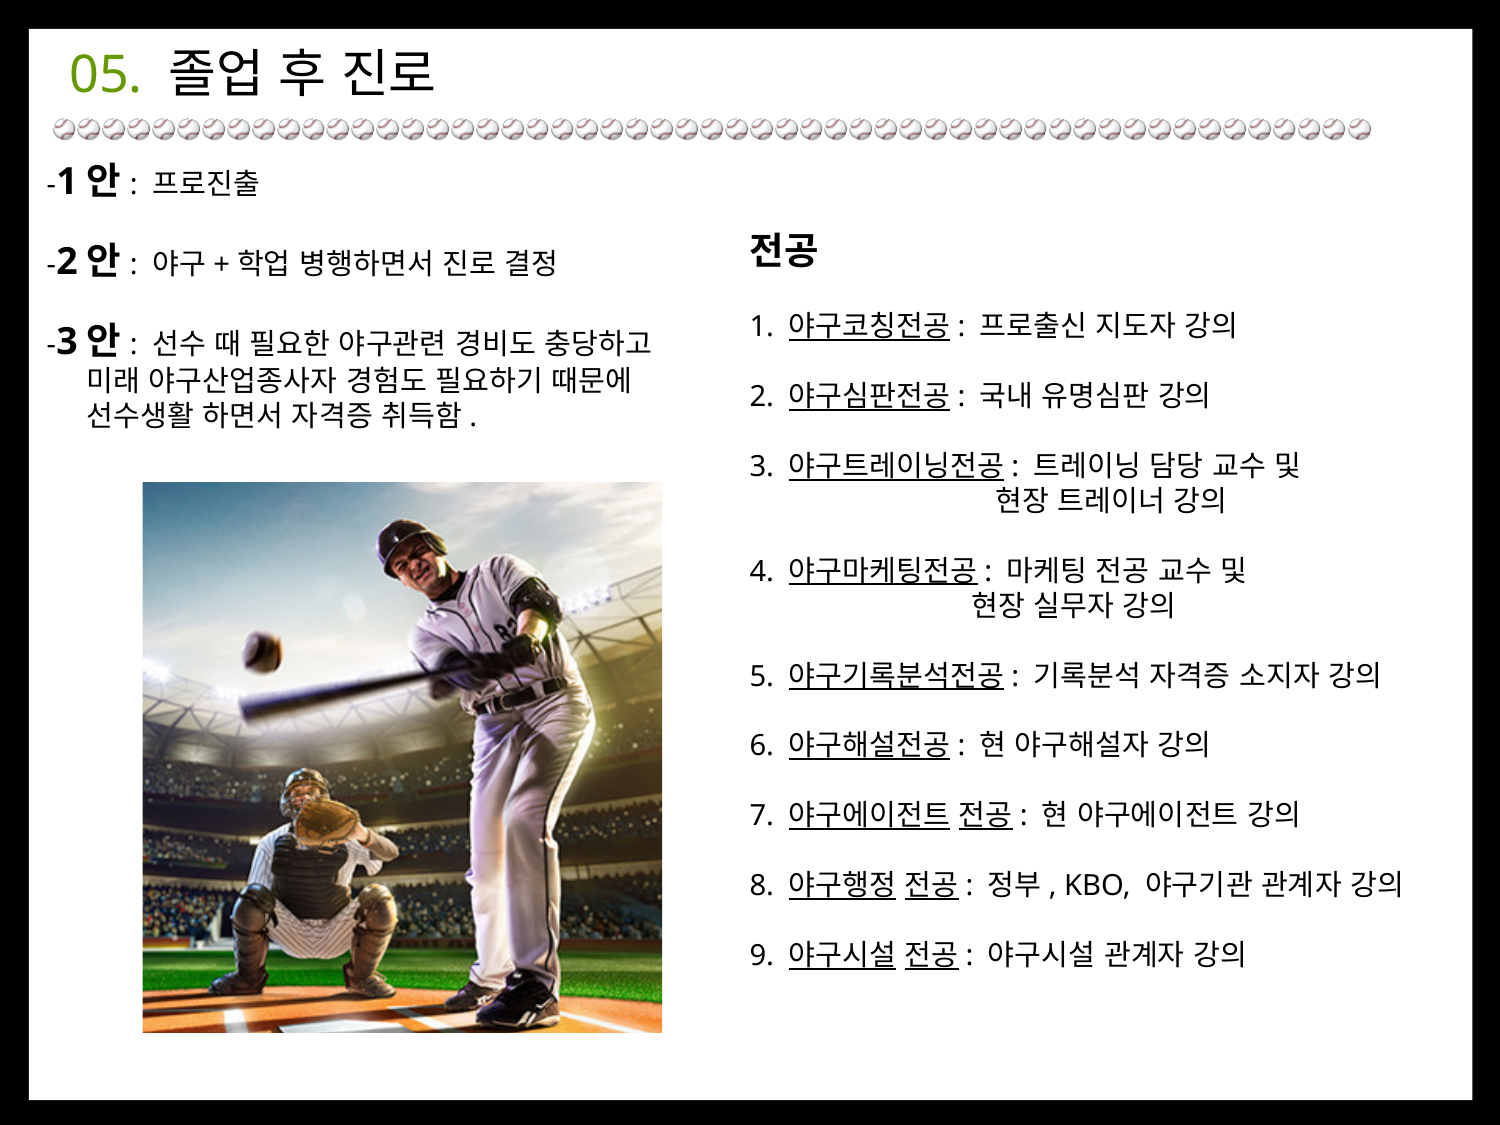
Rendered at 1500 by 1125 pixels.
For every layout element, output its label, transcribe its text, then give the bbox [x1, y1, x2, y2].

text_box 전공 1. 야구코칭전공: 프로출신 지도자 강의 2. 야구심판전공: 국내 유명심판 강의 3. 야구트레이닝전공: 트레이닝 담당 교수 및 현장 트레이너 강의 4. 야구마케팅전공: 마케팅 전공 교수 및 현장 실무자 강의 5. 야구기록분석전공: 기록분석 자격증 소지자 강의 6. 야구해설전공: 현 야구해설자 강의 7. 야구에이전트 전공: 현 야구에이전트 강의 8. 야구행정 전공: 정부, KBO, 야구기관 관계자 강의 9. 야구시설 전공: 야구시설 관계자 강의 [1477, 219, 1485, 1049]
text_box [28, 28, 1473, 1101]
picture [142, 482, 663, 1034]
